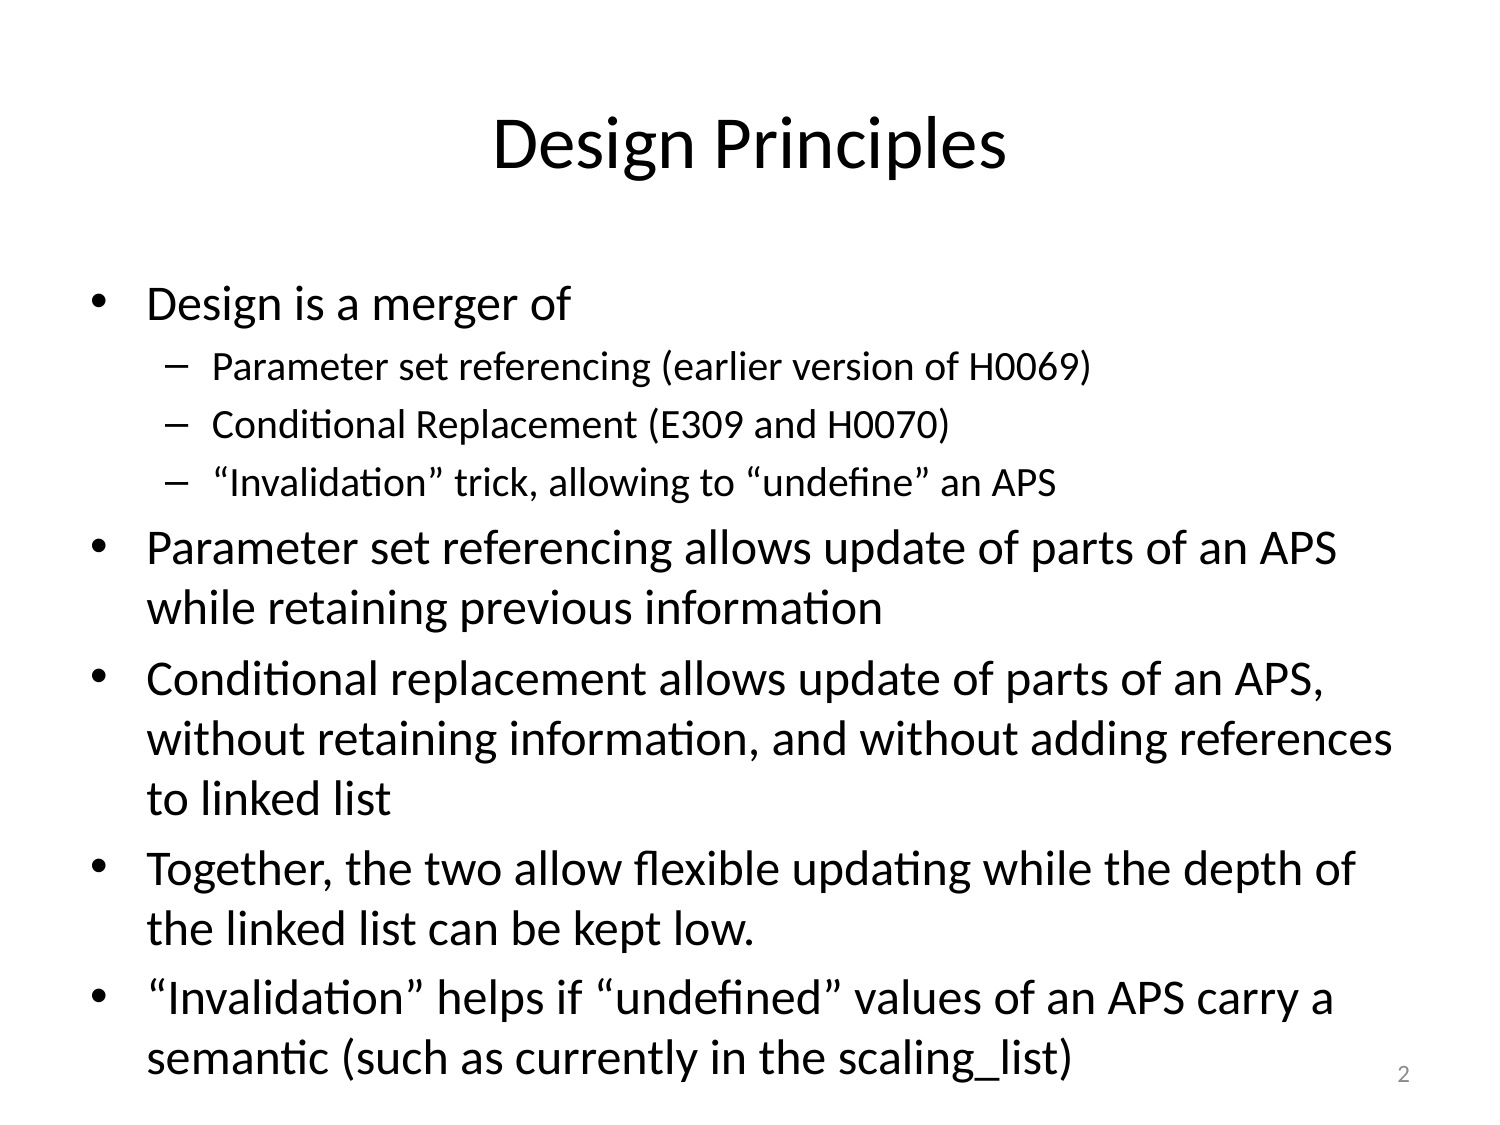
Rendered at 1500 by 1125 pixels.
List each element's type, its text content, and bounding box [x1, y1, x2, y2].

slide_number 2 [1074, 1042, 1425, 1103]
list Design is a merger of Parameter set referencing (earlier version of H0069) Conditional Replacement (E309 and H0070) “Invalidation” trick, allowing to “undefine” an APS Parameter set referencing allows update of parts of an APS while retaining previous information Conditional replacement allows update of parts of an APS, without retaining information, and without adding references to linked list Together, the two allow flexible updating while the depth of the linked list can be kept low. “Invalidation” helps if “undefined” values of an APS carry a semantic (such as currently in the scaling_list) [75, 262, 1425, 1005]
title Design Principles [75, 45, 1425, 233]
